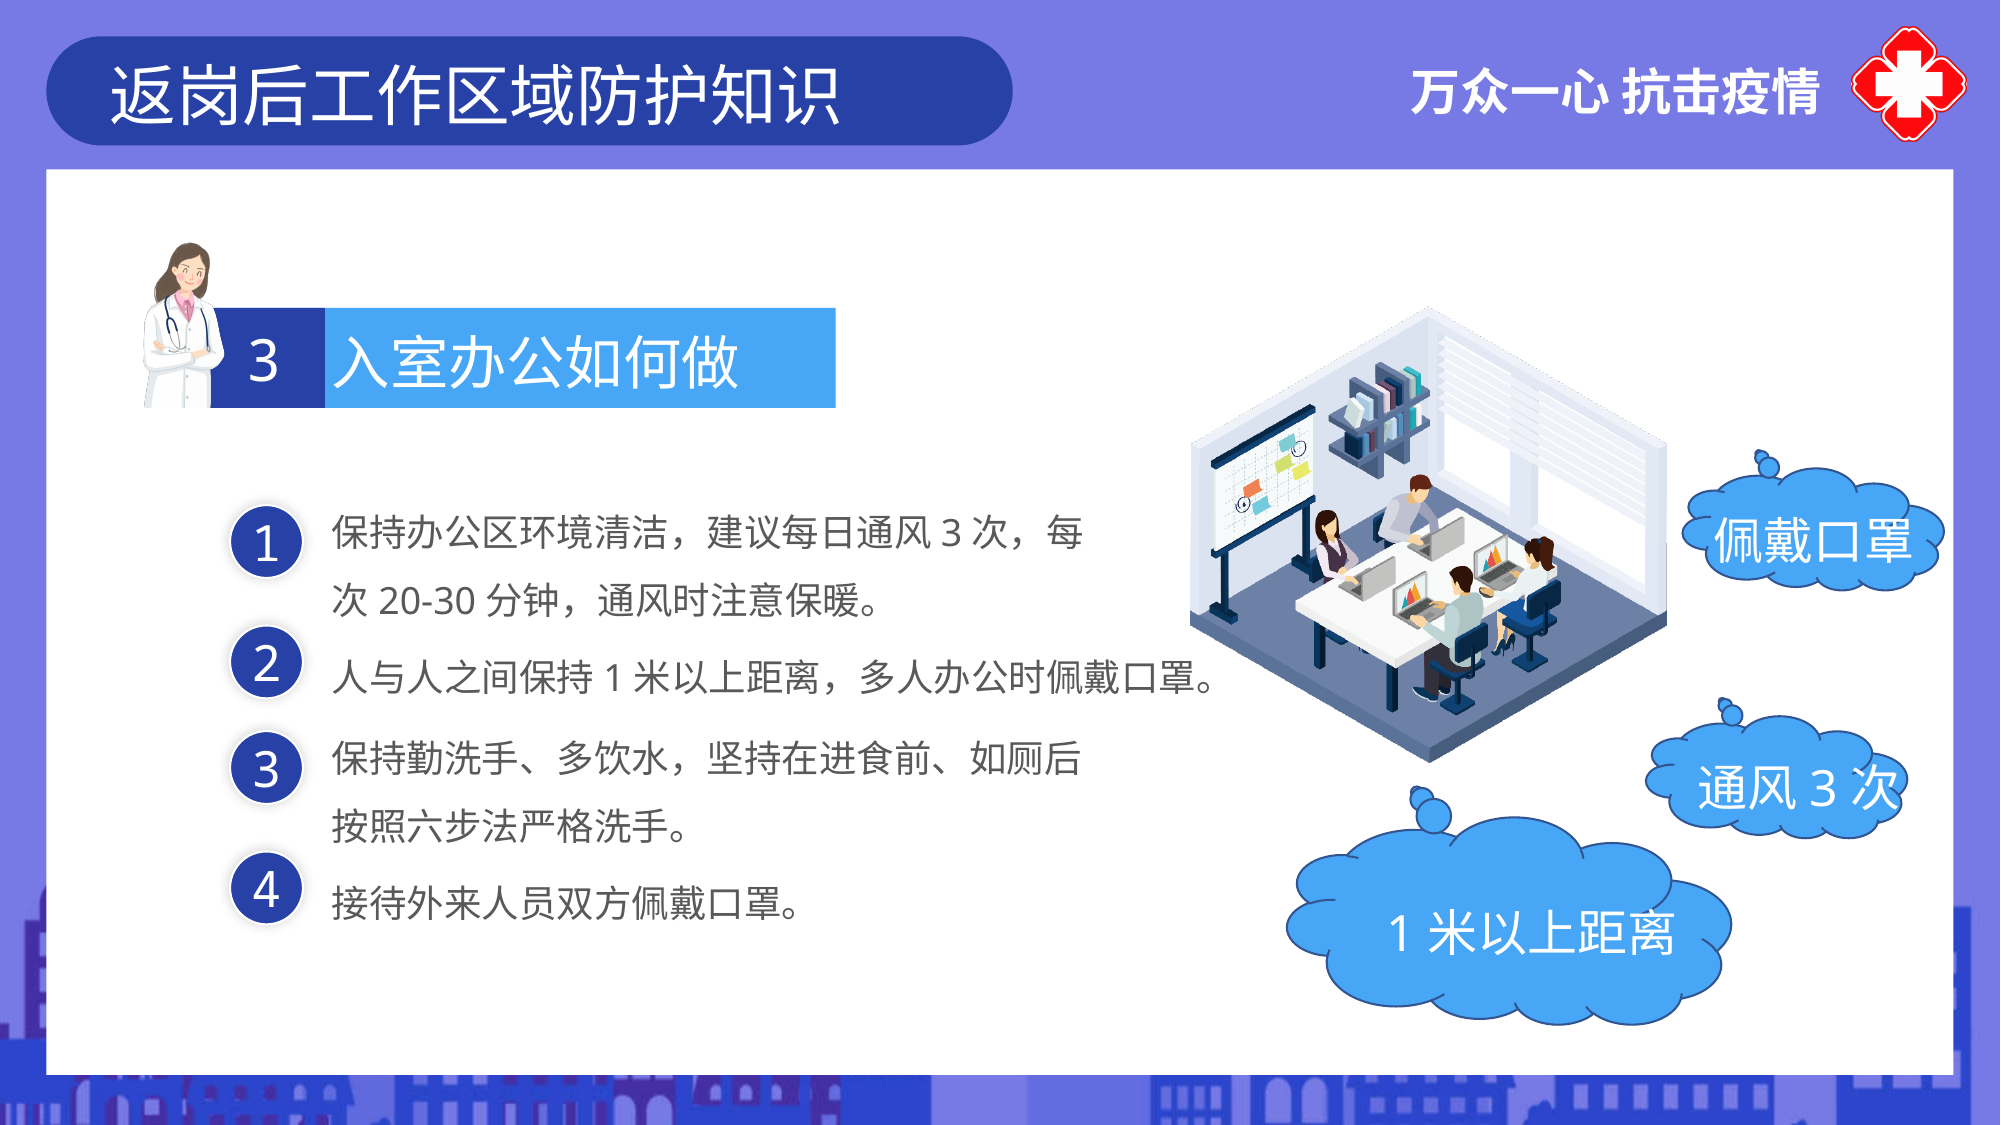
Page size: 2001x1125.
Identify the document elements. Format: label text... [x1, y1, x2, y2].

text_box [45, 35, 1014, 147]
text_box [1681, 449, 1910, 550]
text_box 4 [230, 851, 303, 925]
text_box 3 [230, 731, 303, 804]
picture [0, 0, 2000, 1125]
text_box 返岗后工作区域防护知识 [94, 45, 965, 141]
text_box 保持勤洗手、多饮水，坚持在进食前、如厕后按照六步法严格洗手。 [317, 705, 1118, 850]
text_box 保持办公区环境清洁，建议每日通风3次，每次20-30分钟，通风时注意保暖。 [317, 479, 1118, 624]
text_box [1644, 696, 1873, 822]
text_box [1686, 824, 1879, 840]
text_box 接待外来人员双方佩戴口罩。 [317, 850, 1242, 933]
text_box 2 [230, 625, 303, 699]
text_box 1 [230, 505, 303, 578]
text_box 人与人之间保持1米以上距离，多人办公时佩戴口罩。 [317, 624, 1190, 707]
text_box 入室办公如何做 [317, 318, 821, 404]
text_box 佩戴口罩 [1699, 502, 1961, 577]
text_box 3 [201, 307, 326, 409]
text_box 1米以上距离 [1372, 893, 1698, 969]
text_box [326, 307, 837, 409]
text_box 通风3次 [1682, 749, 1944, 824]
text_box [1725, 577, 1915, 592]
text_box [1285, 785, 1733, 1026]
